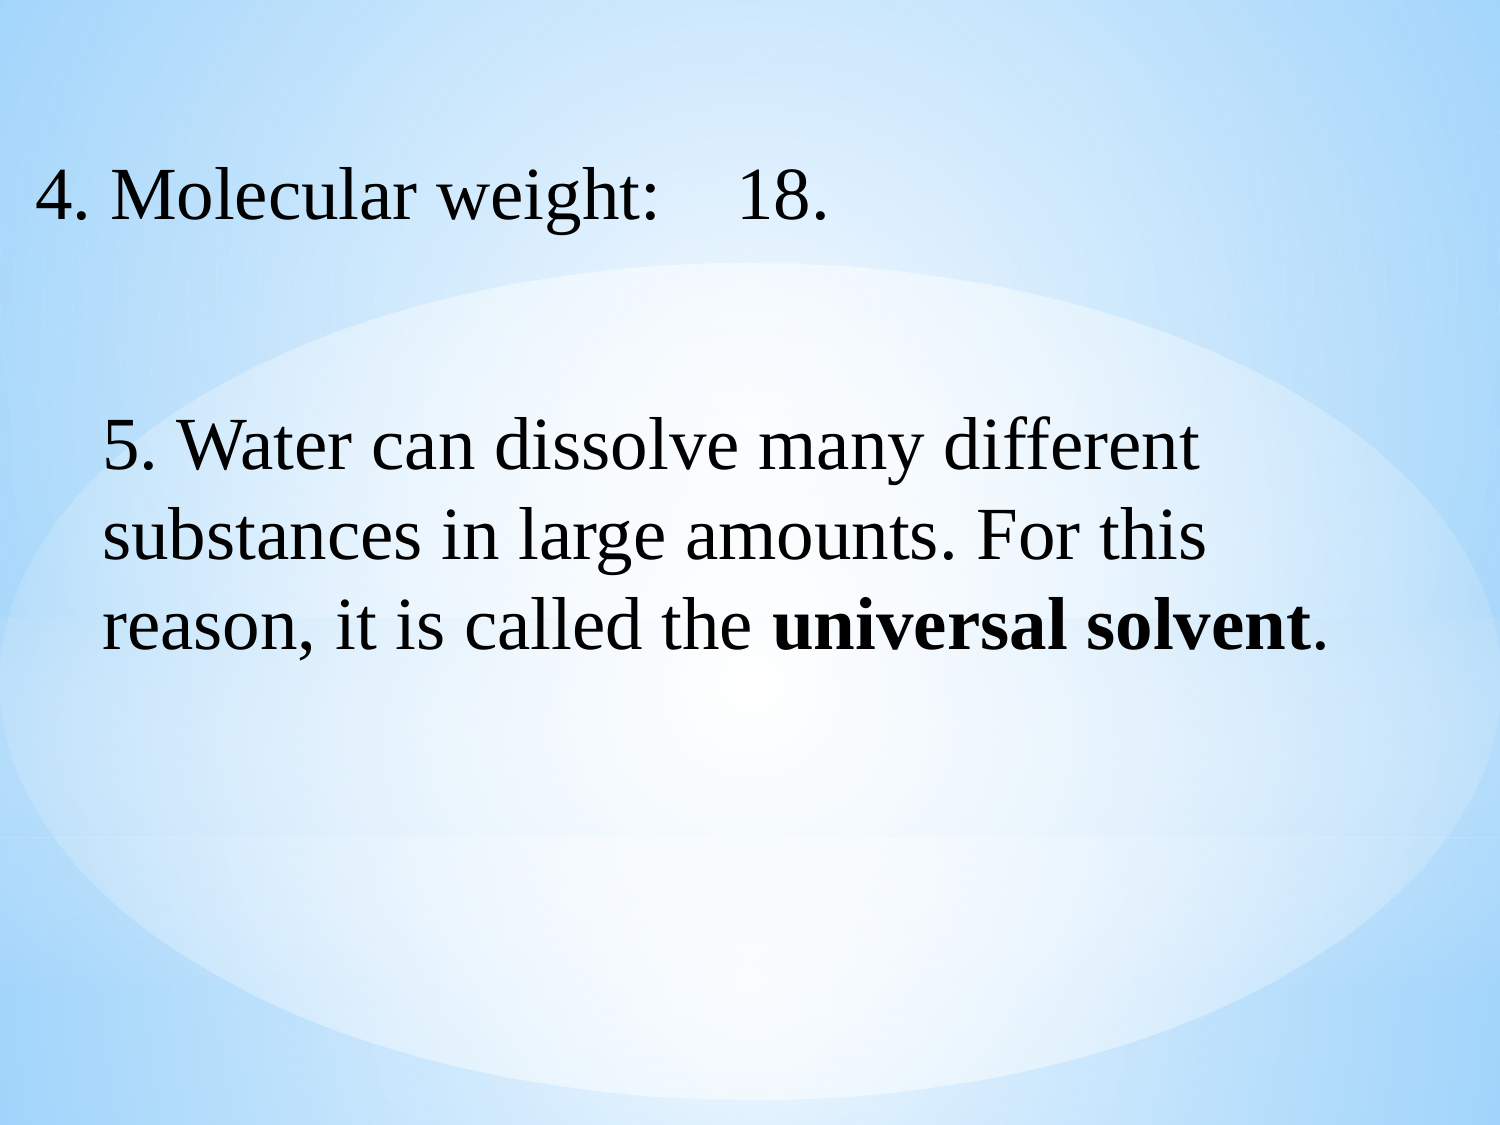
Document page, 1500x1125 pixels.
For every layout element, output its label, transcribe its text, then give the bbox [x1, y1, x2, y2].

text_box 5. Water can dissolve many different substances in large amounts. For this reason, it is called the universal solvent. [87, 387, 1425, 763]
text_box 4. Molecular weight: 18. [20, 137, 1014, 243]
